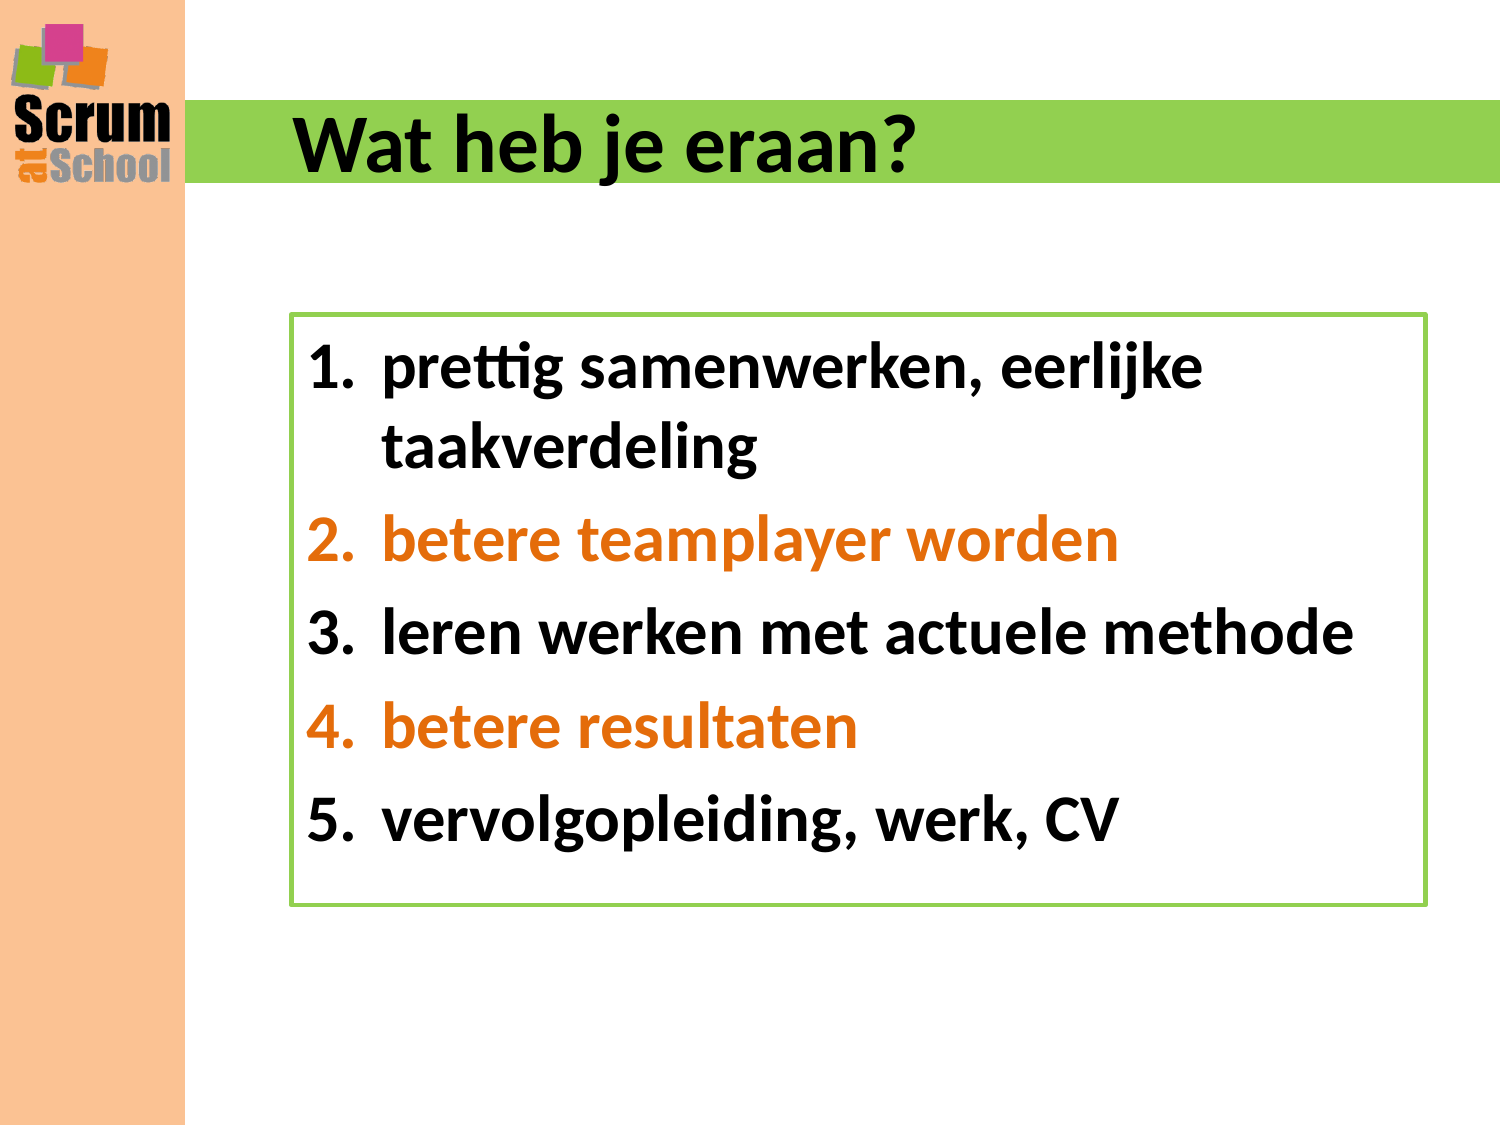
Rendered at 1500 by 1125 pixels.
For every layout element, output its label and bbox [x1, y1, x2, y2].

text_box [0, 0, 1500, 1125]
